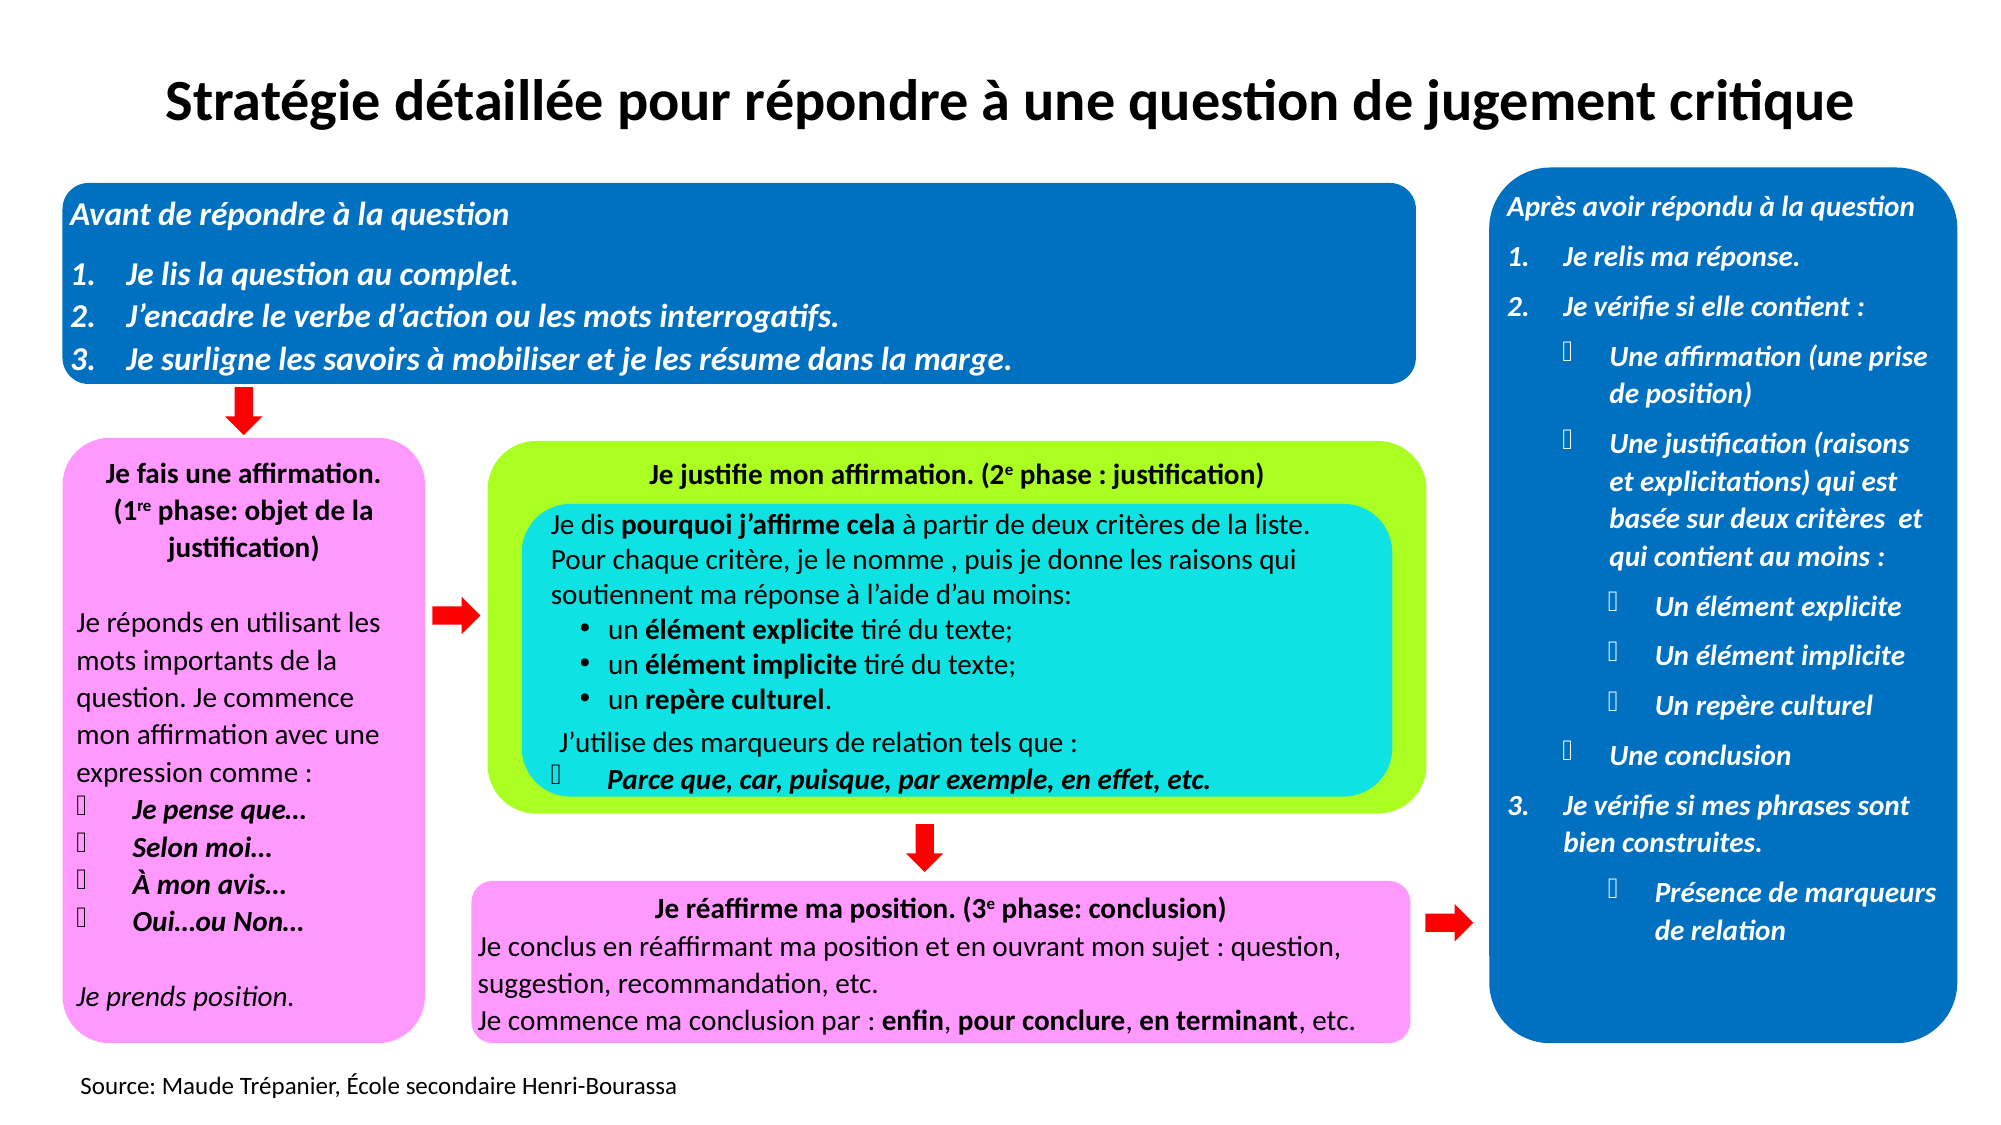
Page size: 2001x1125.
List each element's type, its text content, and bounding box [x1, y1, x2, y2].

title Stratégie détaillée pour répondre à une question de jugement critique [63, 35, 1958, 168]
text_box [1425, 904, 1474, 942]
text_box Avant de répondre à la question Je lis la question au complet. J’encadre le verbe d’action ou les mots interrogatifs. Je surligne les savoirs à mobiliser et je les résume dans la marge. [62, 182, 1416, 384]
text_box Je justifie mon affirmation. (2e phase : justification) [487, 440, 1427, 814]
text_box Je réaffirme ma position. (3e phase: conclusion) Je conclus en réaffirmant ma position et en ouvrant mon sujet : question, suggestion, recommandation, etc. Je commence ma conclusion par : enfin, pour conclure, en terminant, etc. [471, 880, 1411, 1044]
text_box [432, 596, 481, 635]
text_box [905, 824, 944, 872]
text_box Source: Maude Trépanier, École secondaire Henri-Bourassa [65, 1061, 700, 1107]
text_box Après avoir répondu à la question Je relis ma réponse. Je vérifie si elle contient : Une affirmation (une prise de position) Une justification (raisons et explicitations) qui est basée sur deux critères et qui contient au moins : Un élément explicite Un élément implicite Un repère culturel Une conclusion Je vérifie si mes phrases sont bien construites. Présence de marqueurs de relation [1489, 167, 1958, 1044]
text_box Je dis pourquoi j’affirme cela à partir de deux critères de la liste. Pour chaque critère, je le nomme , puis je donne les raisons qui soutiennent ma réponse à l’aide d’au moins: un élément explicite tiré du texte; un élément implicite tiré du texte; un repère culturel. J’utilise des marqueurs de relation tels que : Parce que, car, puisque, par exemple, en effet, etc. [521, 503, 1394, 798]
text_box Je fais une affirmation. (1re phase: objet de la justification) Je réponds en utilisant les mots importants de la question. Je commence mon affirmation avec une expression comme : Je pense que… Selon moi… À mon avis… Oui…ou Non… Je prends position. [62, 437, 426, 1044]
text_box [225, 387, 263, 436]
